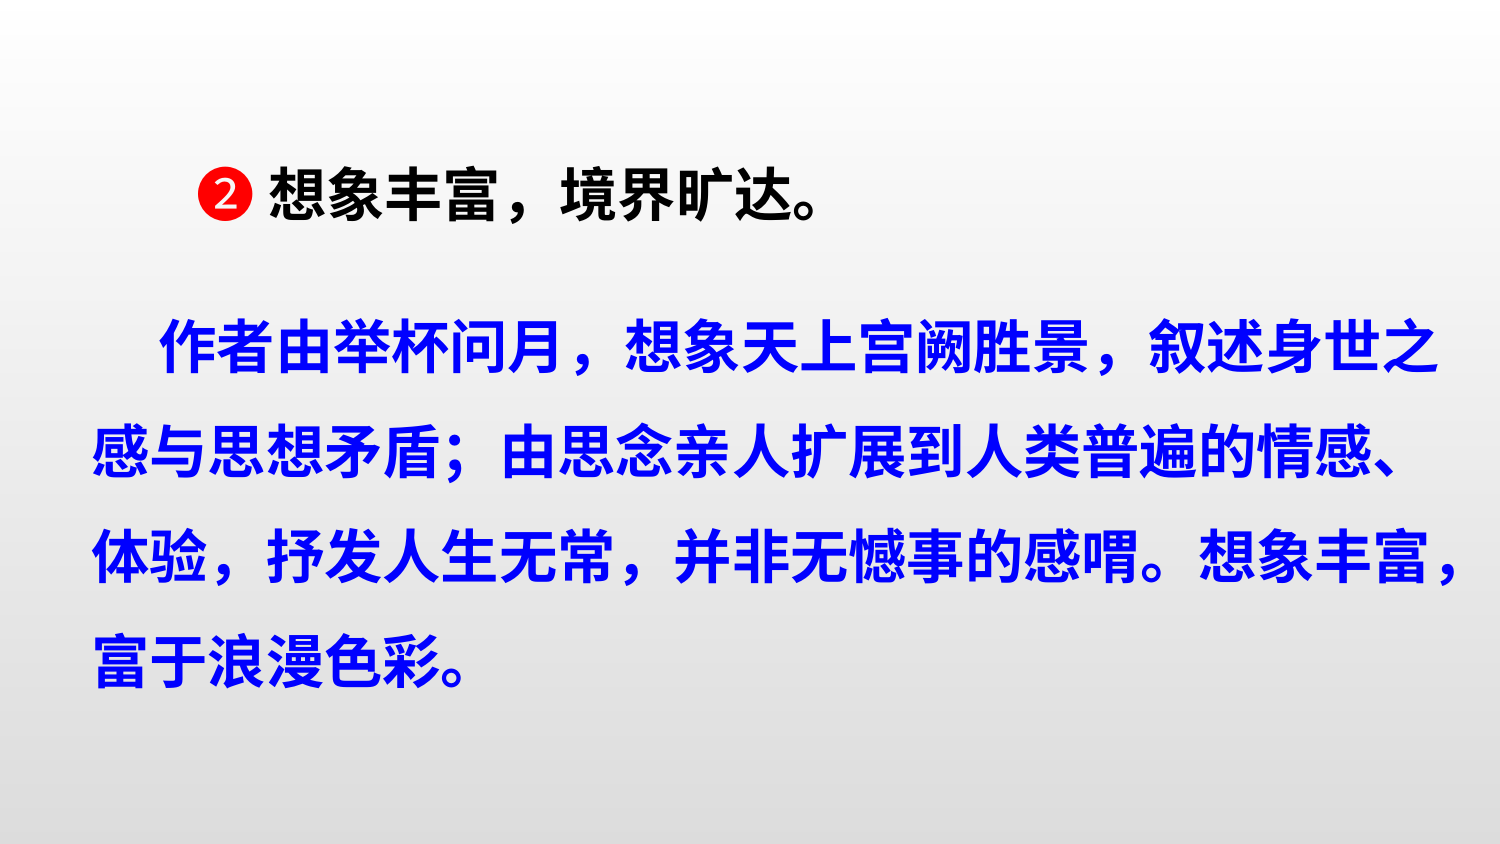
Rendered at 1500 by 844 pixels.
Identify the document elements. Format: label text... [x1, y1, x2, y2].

text_box ❷想象丰富，境界旷达。 [181, 150, 866, 235]
text_box 作者由举杯问月，想象天上宫阙胜景，叙述身世之感与思想矛盾；由思念亲人扩展到人类普遍的情感、体验，抒发人生无常，并非无憾事的感喟。想象丰富，富于浪漫色彩。 [76, 268, 1459, 703]
